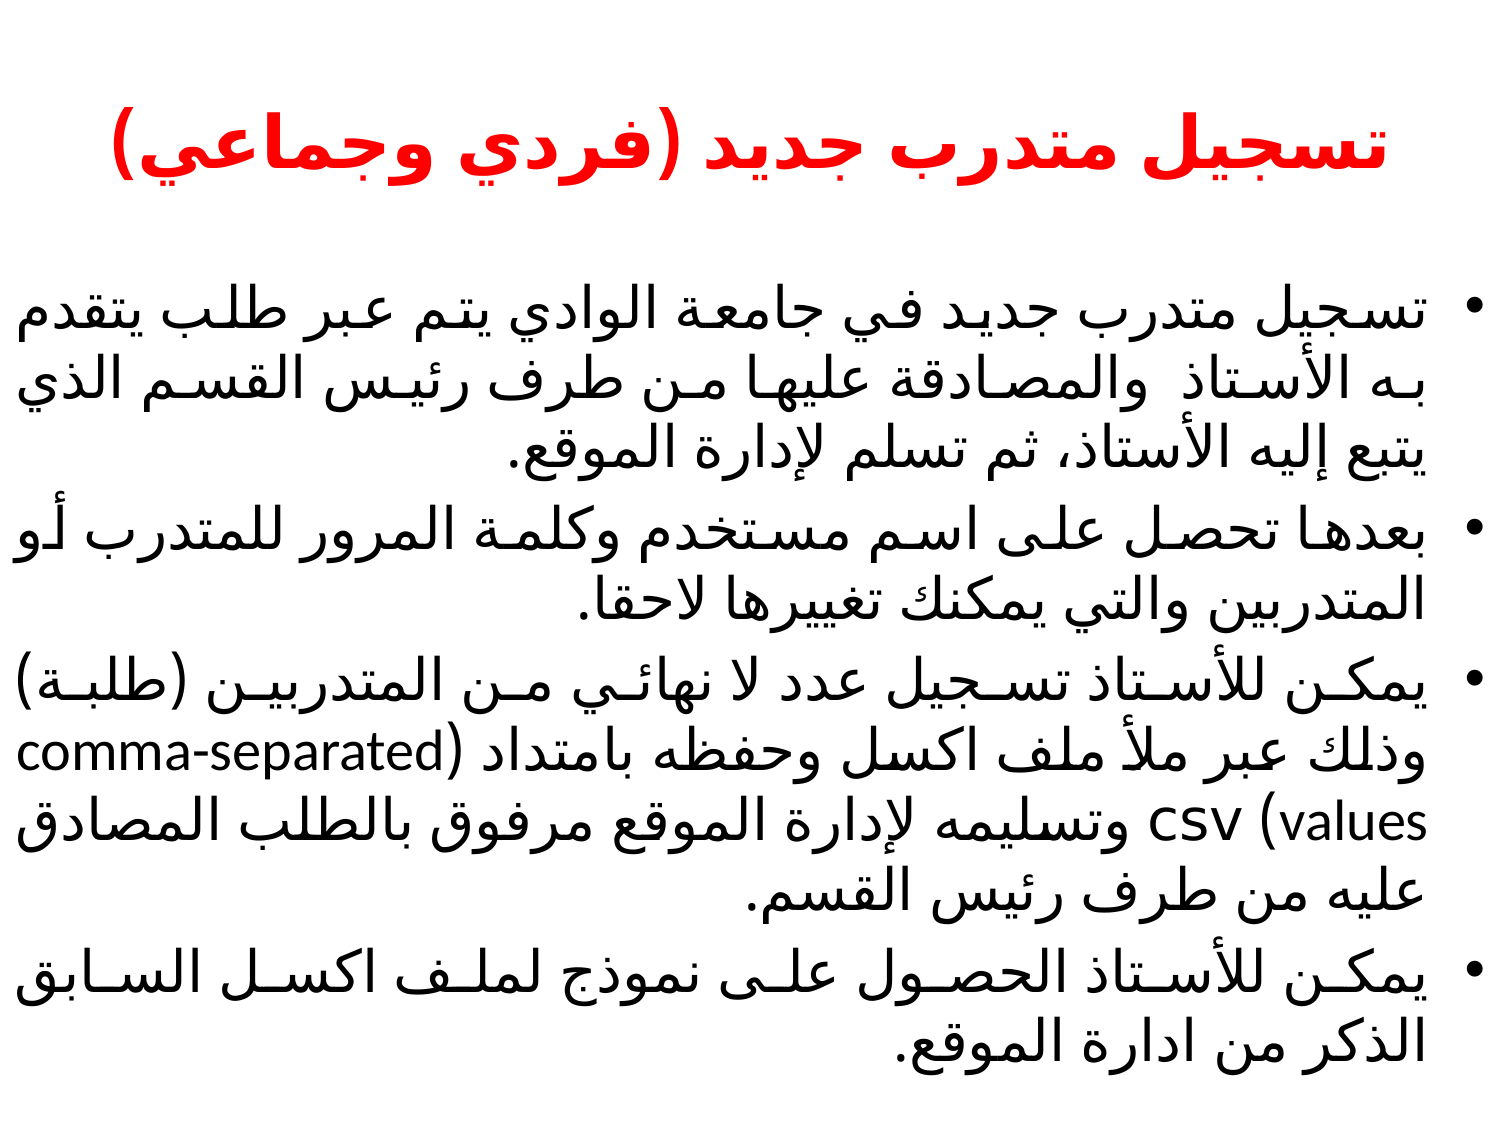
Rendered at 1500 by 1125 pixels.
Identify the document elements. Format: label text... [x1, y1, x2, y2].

list تسجيل متدرب جديد في جامعة الوادي يتم عبر طلب يتقدم به الأستاذ والمصادقة عليها من طرف رئيس القسم الذي يتبع إليه الأستاذ، ثم تسلم لإدارة الموقع. بعدها تحصل على اسم مستخدم وكلمة المرور للمتدرب أو المتدربين والتي يمكنك تغييرها لاحقا. يمكن للأستاذ تسجيل عدد لا نهائي من المتدربين (طلبة) وذلك عبر ملأ ملف اكسل وحفظه بامتداد (comma-separated values) csv وتسليمه لإدارة الموقع مرفوق بالطلب المصادق عليه من طرف رئيس القسم. يمكن للأستاذ الحصول على نموذج لملف اكسل السابق الذكر من ادارة الموقع. [0, 262, 1500, 1106]
title تسجيل متدرب جديد (فردي وجماعي) [75, 45, 1425, 233]
